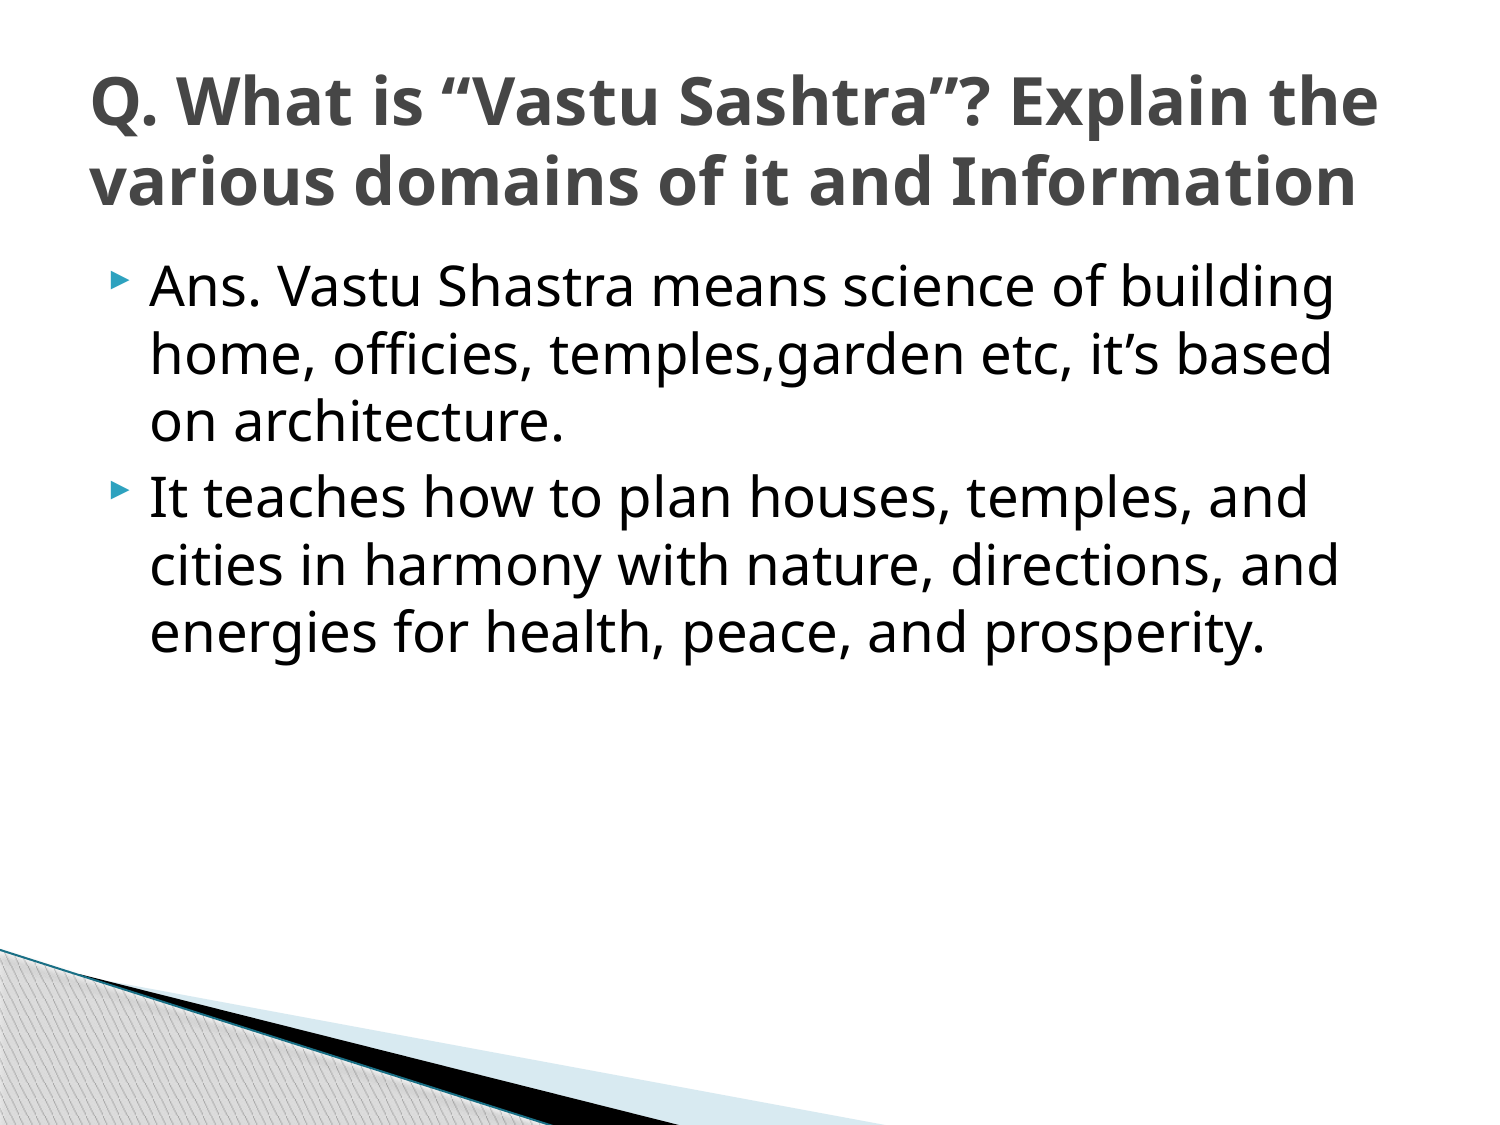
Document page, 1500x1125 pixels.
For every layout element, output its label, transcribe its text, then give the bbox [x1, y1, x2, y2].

title Q. What is “Vastu Sashtra”? Explain the various domains of it and Information [75, 45, 1425, 233]
list Ans. Vastu Shastra means science of building home, officies, temples,garden etc, it’s based on architecture. It teaches how to plan houses, temples, and cities in harmony with nature, directions, and energies for health, peace, and prosperity. [75, 243, 1425, 986]
